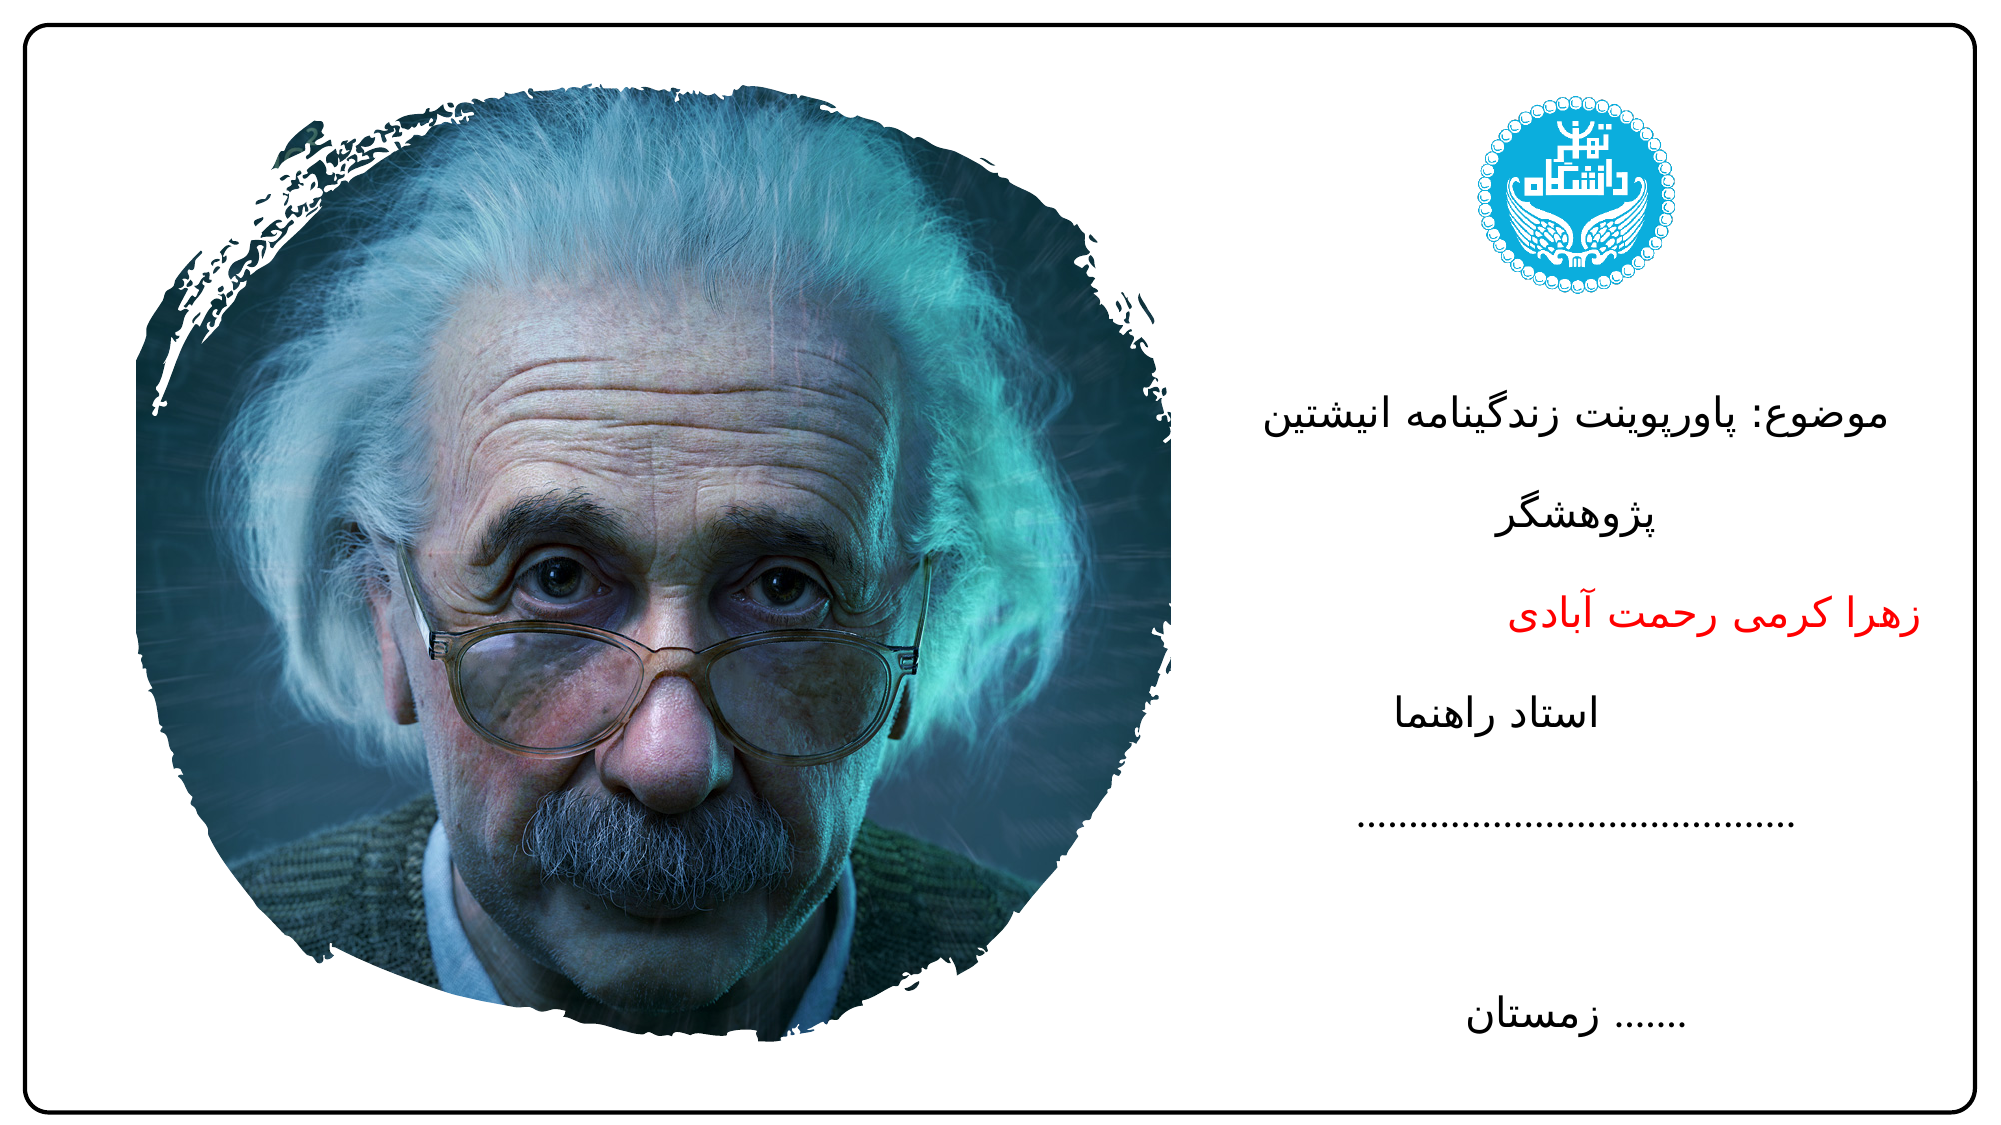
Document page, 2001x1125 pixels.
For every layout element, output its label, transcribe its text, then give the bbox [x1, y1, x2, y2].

text_box موضوع: پاورپوینت زندگینامه انیشتین پژوهشگر زهرا کرمی رحمت آبادی استاد راهنما .......................................... زمستان ....... [1212, 328, 1941, 1044]
picture [1475, 93, 1678, 296]
picture [112, 83, 1190, 1042]
